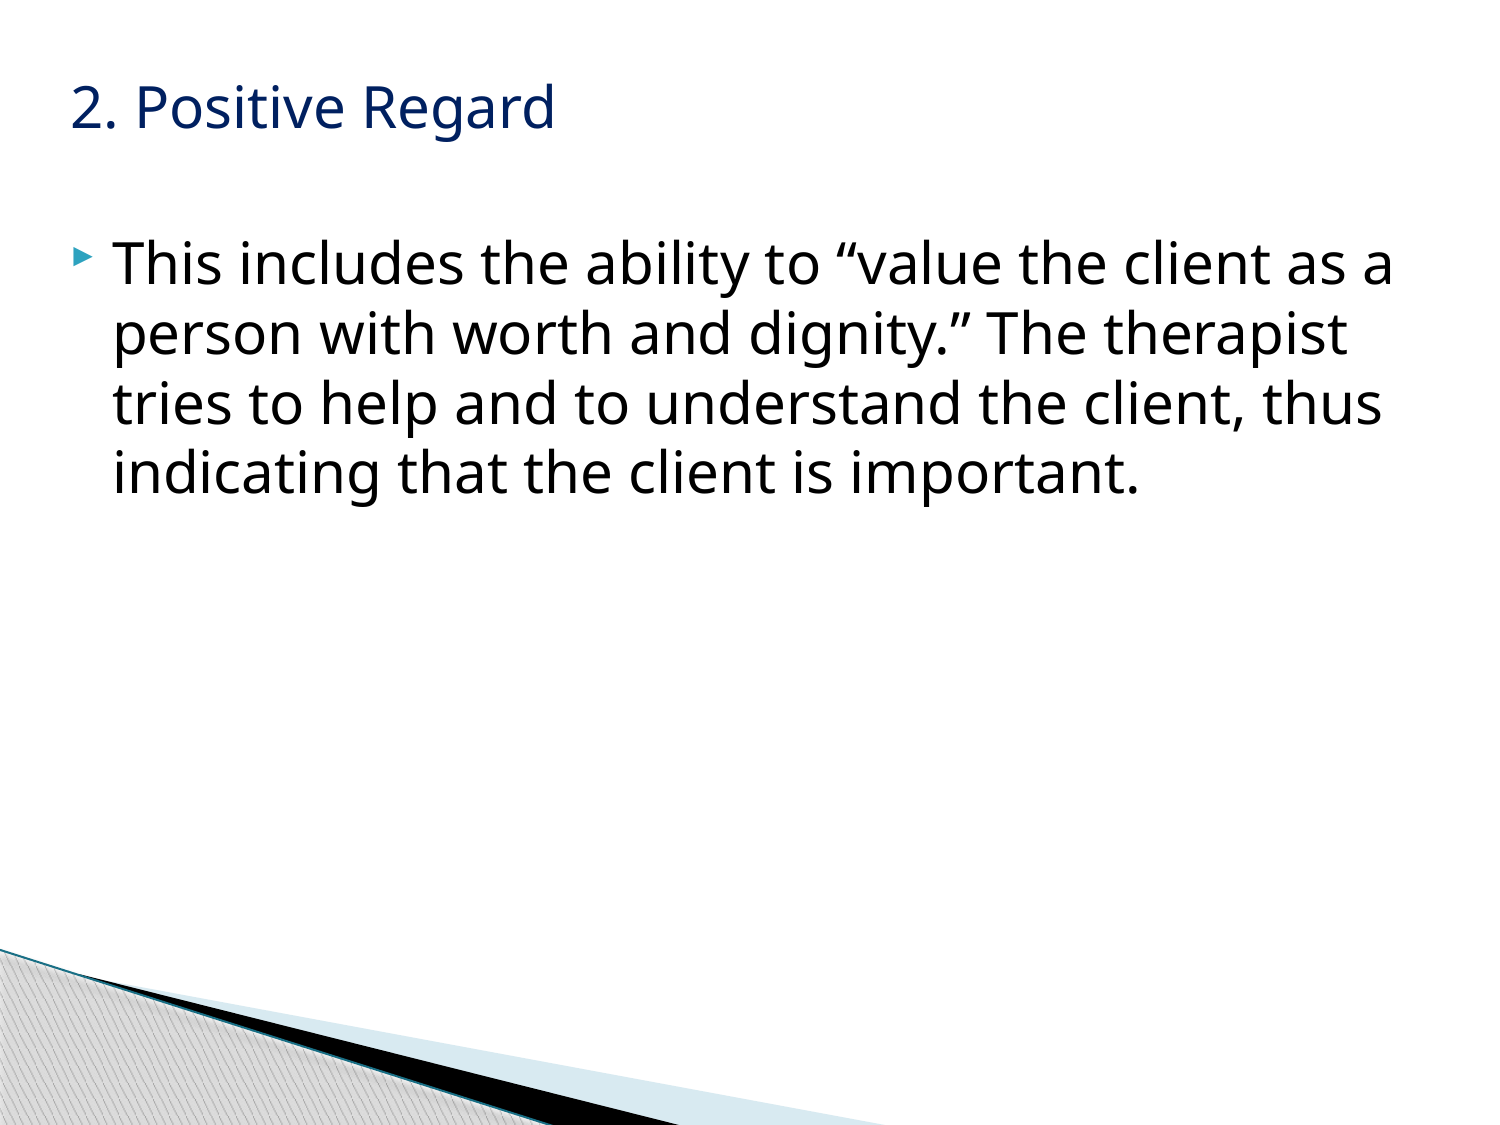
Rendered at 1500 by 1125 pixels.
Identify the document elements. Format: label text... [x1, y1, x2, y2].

list 2. Positive Regard This includes the ability to “value the client as a person with worth and dignity.” The therapist tries to help and to understand the client, thus indicating that the client is important. [37, 62, 1463, 1063]
